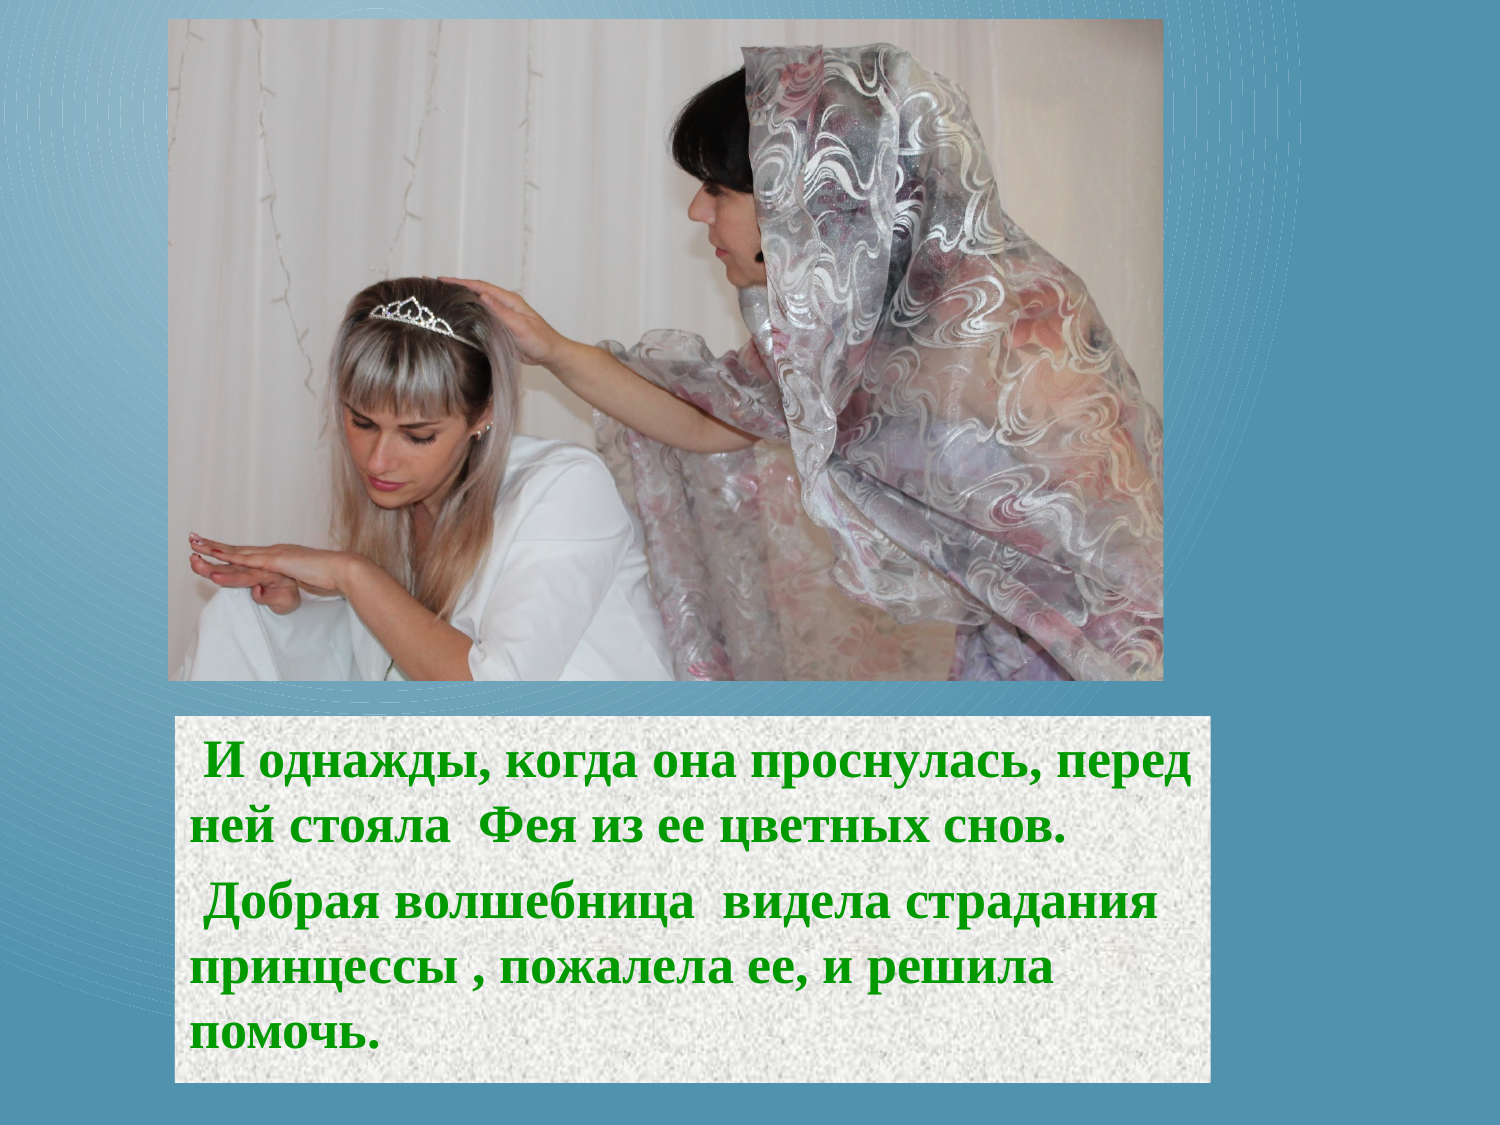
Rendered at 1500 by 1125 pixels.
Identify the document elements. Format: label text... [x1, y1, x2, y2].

subtitle И однажды, когда она проснулась, перед ней стояла Фея из ее цветных снов. Добрая волшебница видела страдания принцессы , пожалела ее, и решила помочь. [174, 716, 1211, 1083]
picture [167, 18, 1164, 681]
